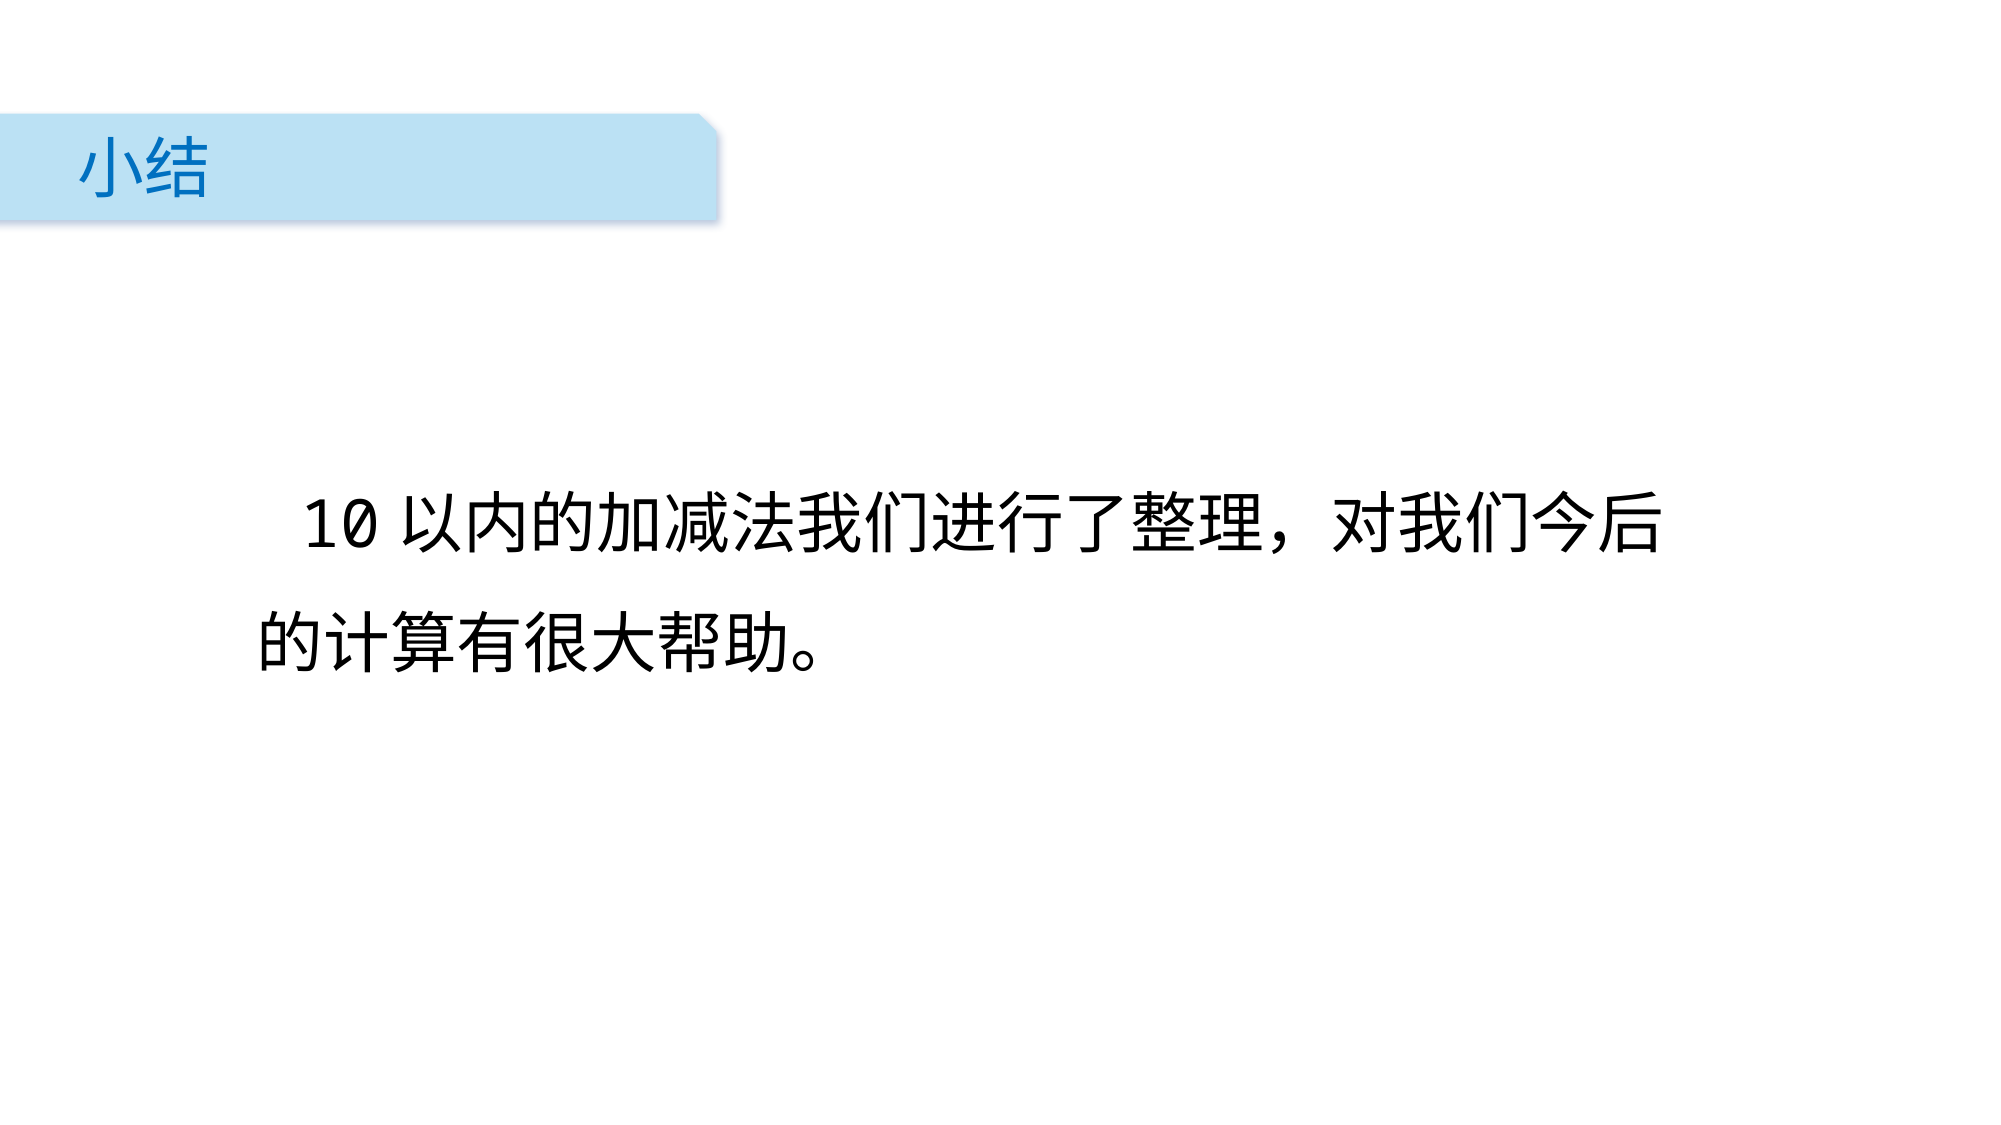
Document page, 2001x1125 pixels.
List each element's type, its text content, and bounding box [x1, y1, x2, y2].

text_box [0, 112, 718, 222]
text_box 10以内的加减法我们进行了整理，对我们今后的计算有很大帮助。 [241, 433, 1732, 689]
text_box 小结 [63, 118, 227, 214]
